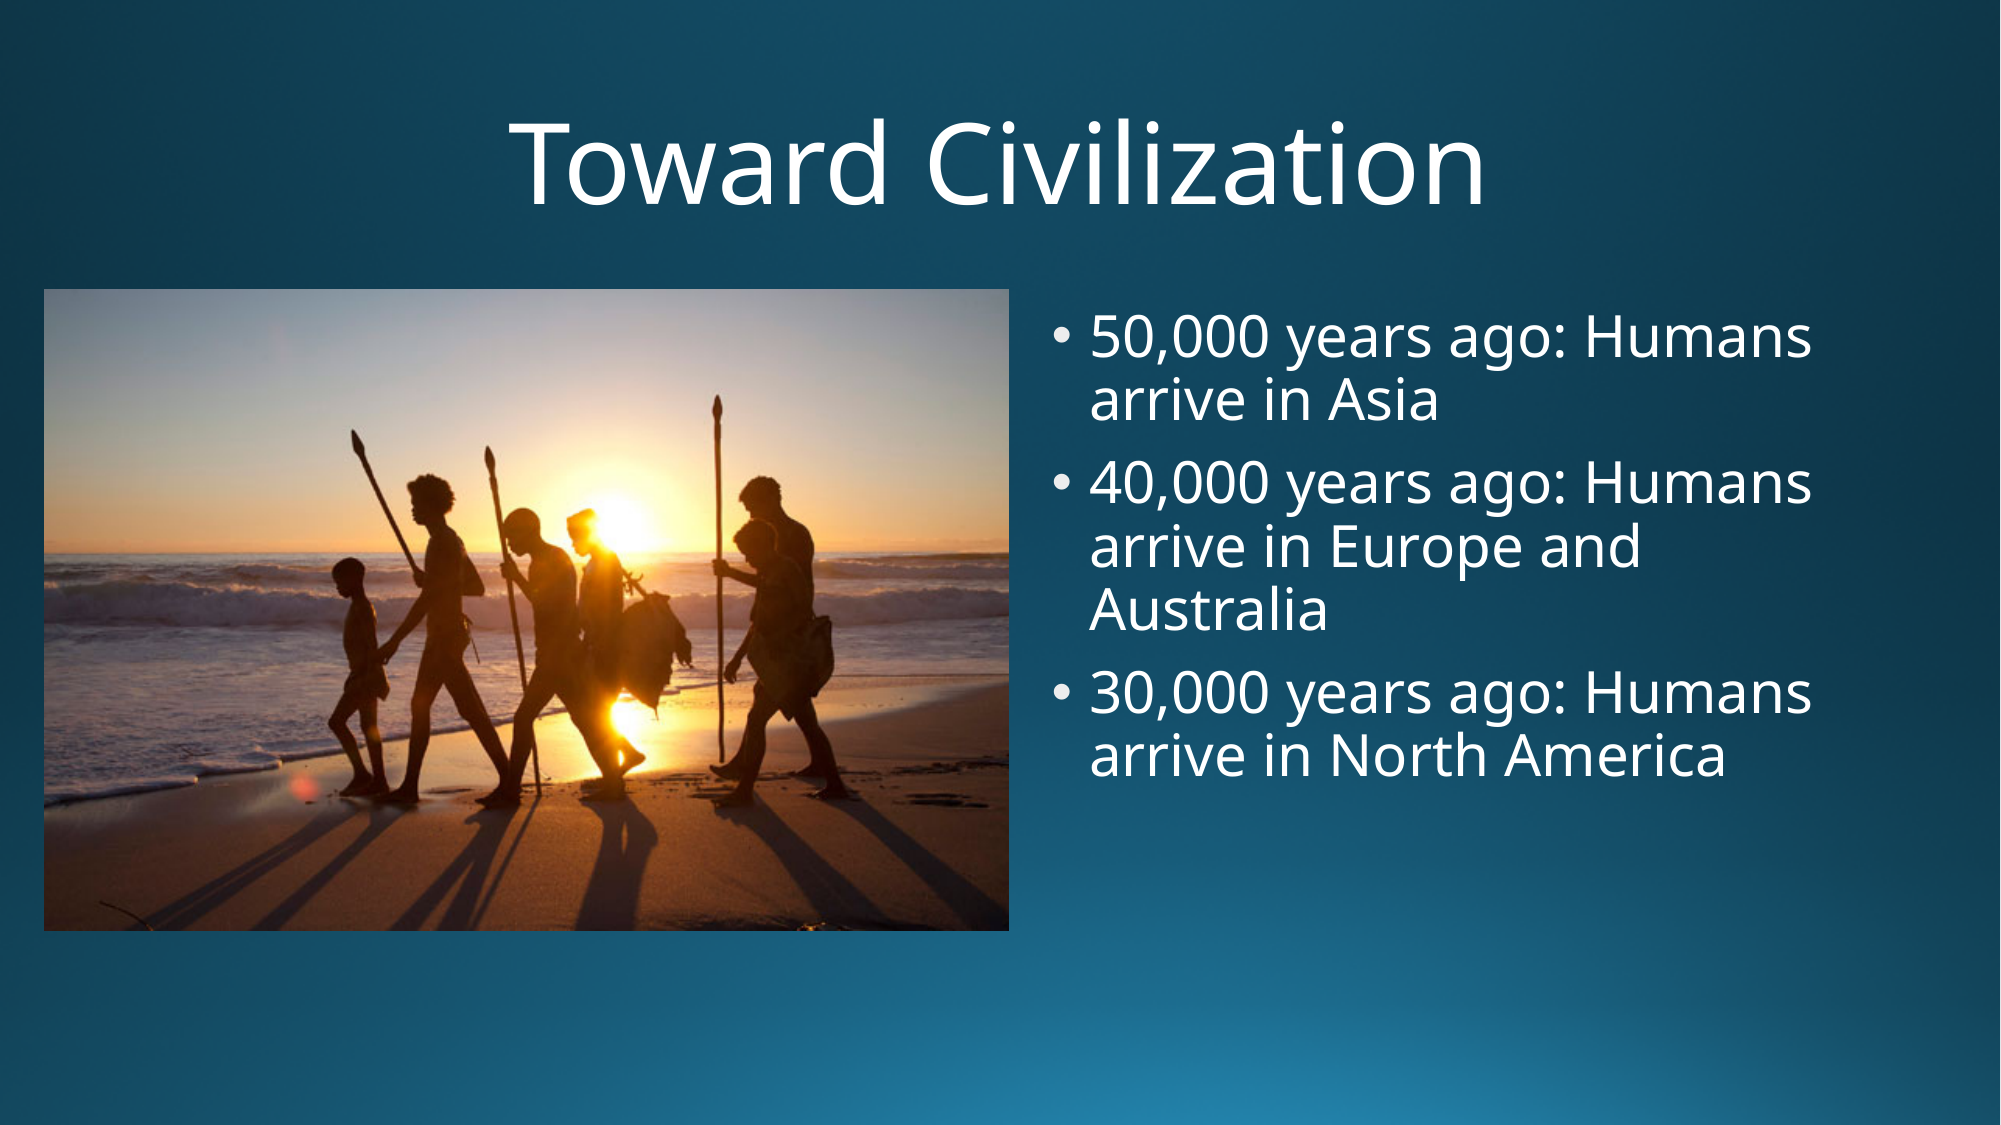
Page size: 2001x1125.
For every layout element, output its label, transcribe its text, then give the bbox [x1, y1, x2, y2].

title Toward Civilization [137, 59, 1863, 278]
list 50,000 years ago: Humans arrive in Asia 40,000 years ago: Humans arrive in Europe and Australia 30,000 years ago: Humans arrive in North America [1036, 299, 1863, 1014]
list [44, 289, 1009, 931]
picture [0, 0, 2001, 1125]
